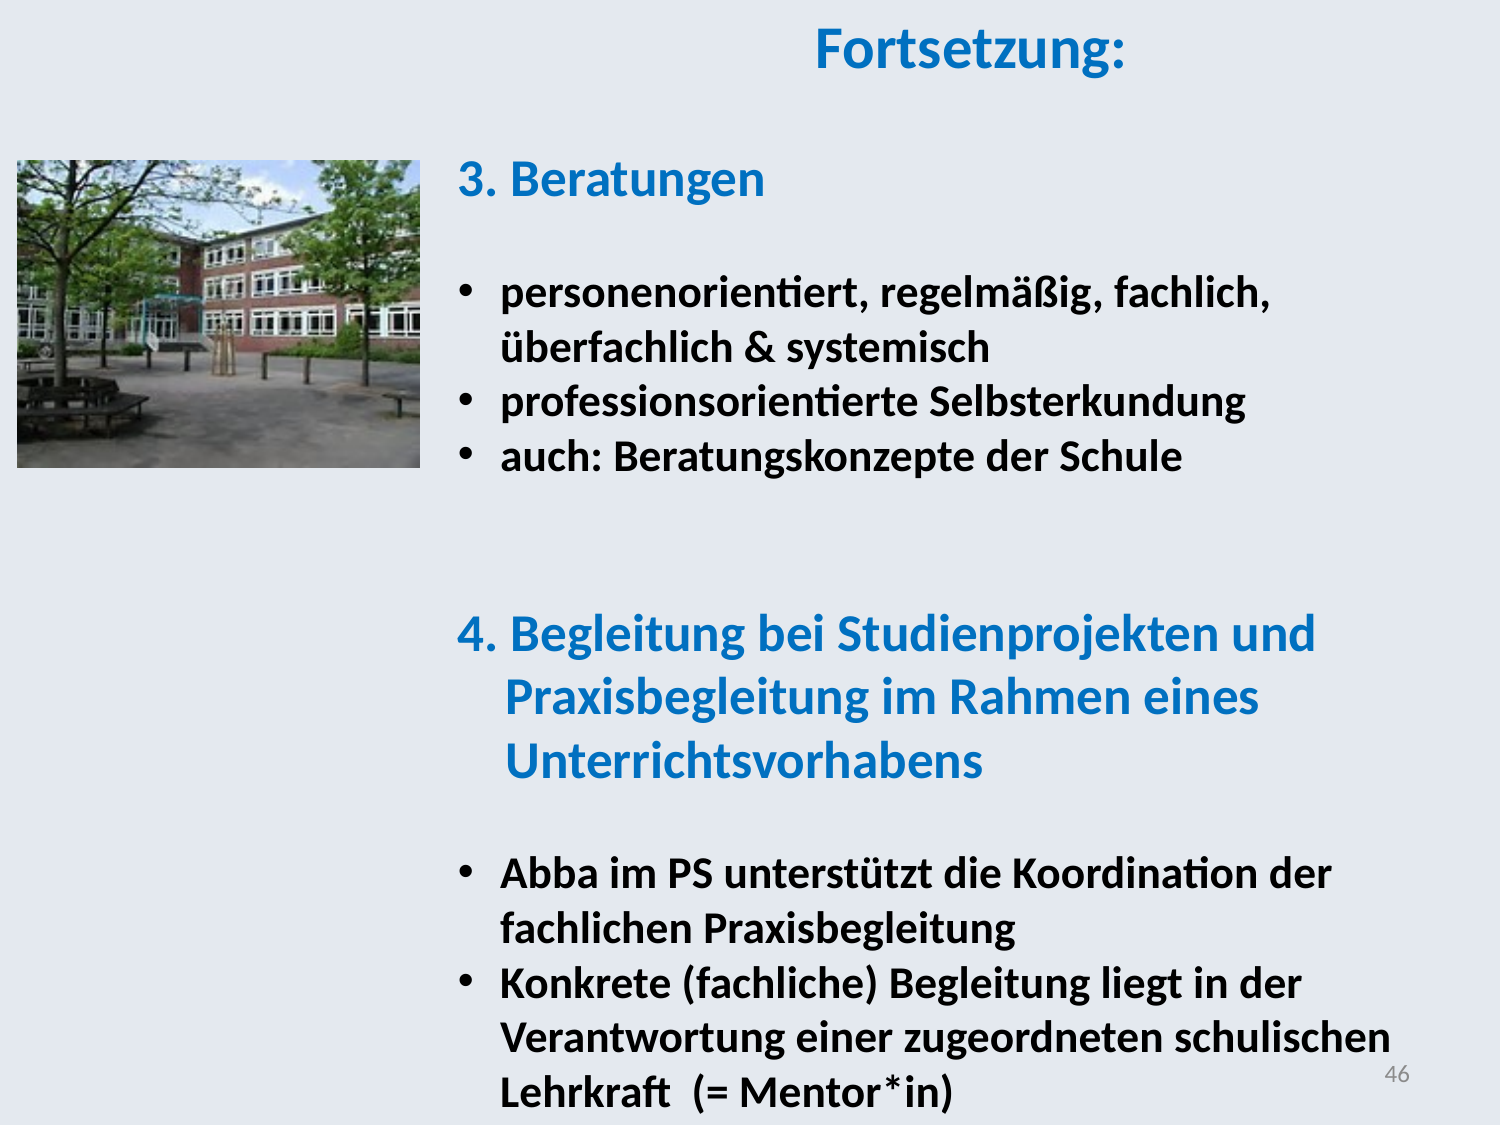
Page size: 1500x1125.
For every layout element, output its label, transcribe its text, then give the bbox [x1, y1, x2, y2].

picture [17, 160, 420, 469]
list Fortsetzung: 3. Beratungen personenorientiert, regelmäßig, fachlich, überfachlich & systemisch professionsorientierte Selbsterkundung auch: Beratungskonzepte der Schule 4. Begleitung bei Studienprojekten und Praxisbegleitung im Rahmen eines Unterrichtsvorhabens Abba im PS unterstützt die Koordination der fachlichen Praxisbegleitung Konkrete (fachliche) Begleitung liegt in der Verantwortung einer zugeordneten schulischen Lehrkraft (= Mentor*in) [442, 0, 1500, 1125]
slide_number 46 [1074, 1042, 1425, 1103]
